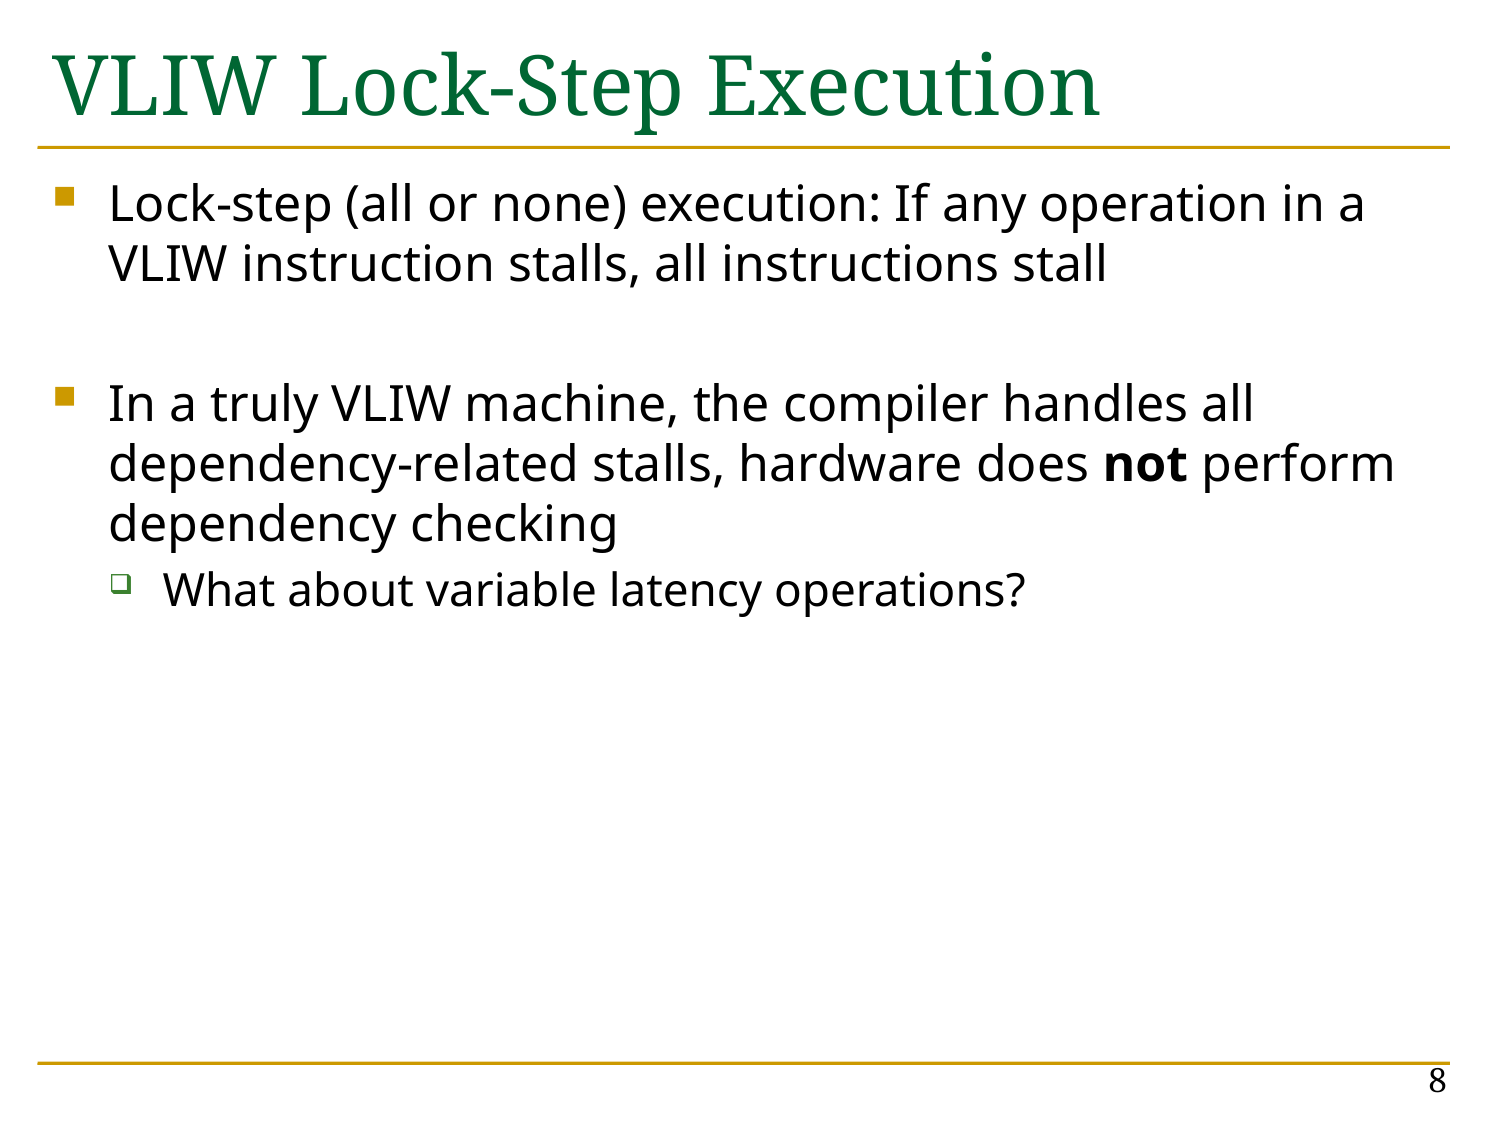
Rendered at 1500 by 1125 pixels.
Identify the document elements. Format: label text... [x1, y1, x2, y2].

slide_number 8 [1111, 1036, 1462, 1112]
list Lock-step (all or none) execution: If any operation in a VLIW instruction stalls, all instructions stall In a truly VLIW machine, the compiler handles all dependency-related stalls, hardware does not perform dependency checking What about variable latency operations? [37, 163, 1450, 1016]
title VLIW Lock-Step Execution [37, 24, 1450, 163]
